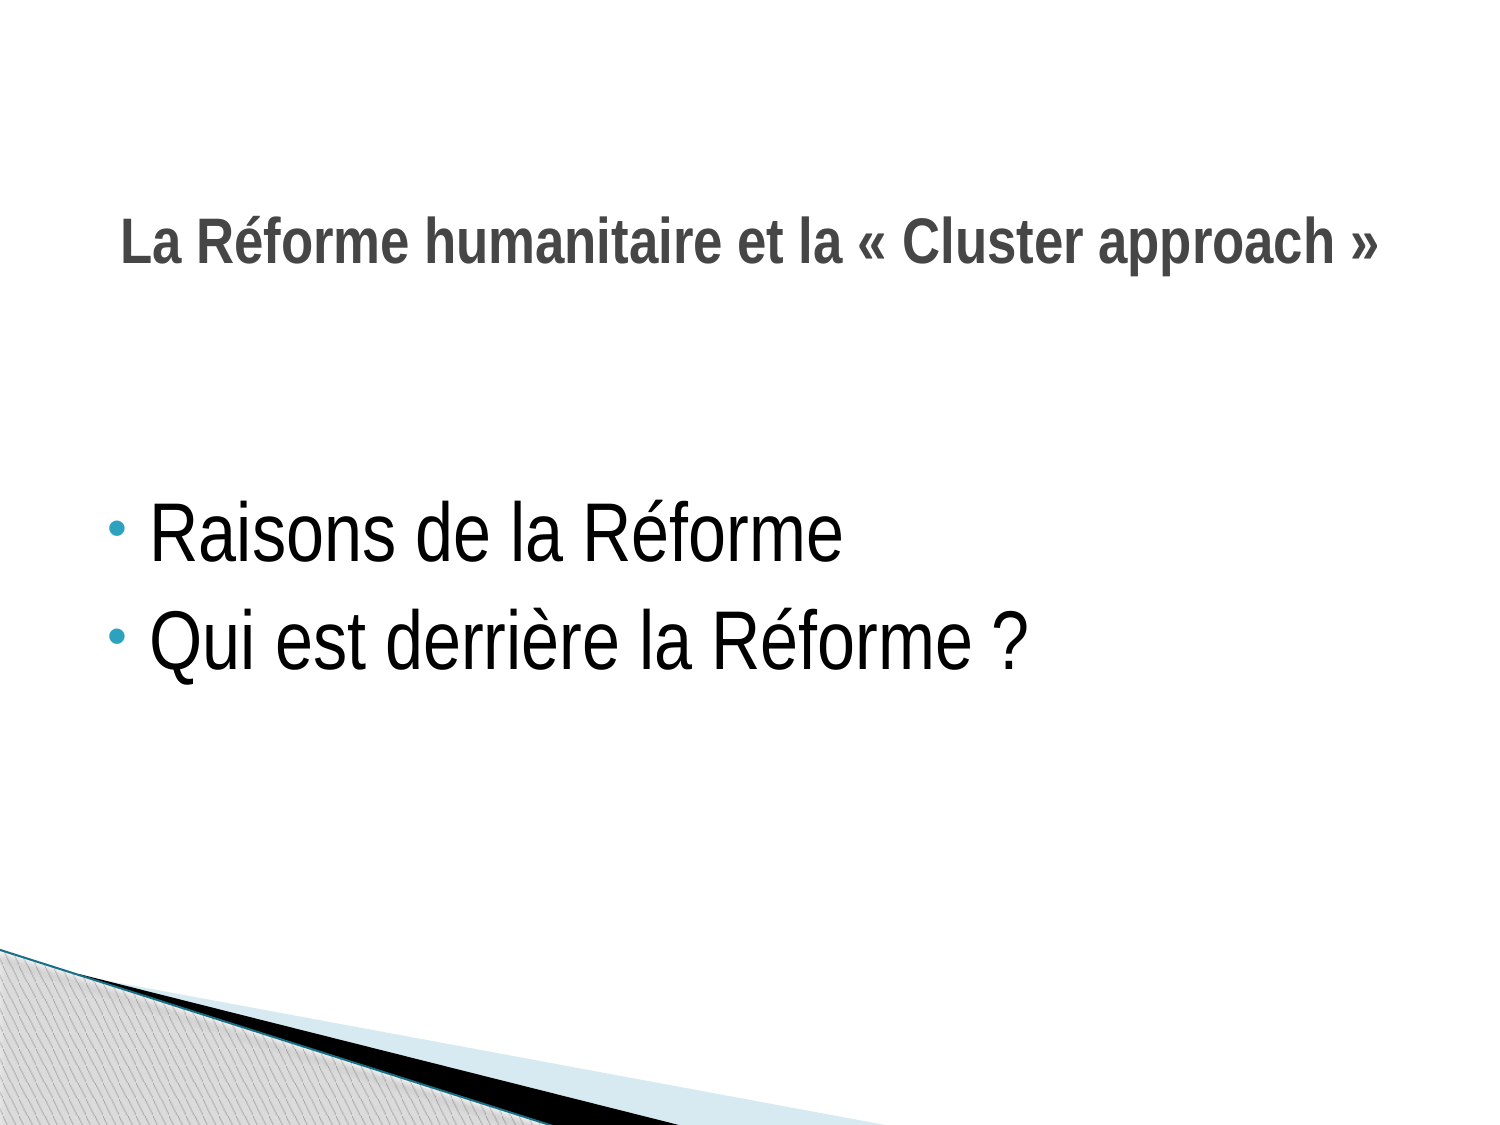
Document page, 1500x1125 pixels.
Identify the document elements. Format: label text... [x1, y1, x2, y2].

title La Réforme humanitaire et la « Cluster approach » [75, 125, 1425, 350]
list Raisons de la Réforme Qui est derrière la Réforme ? [75, 350, 1425, 986]
